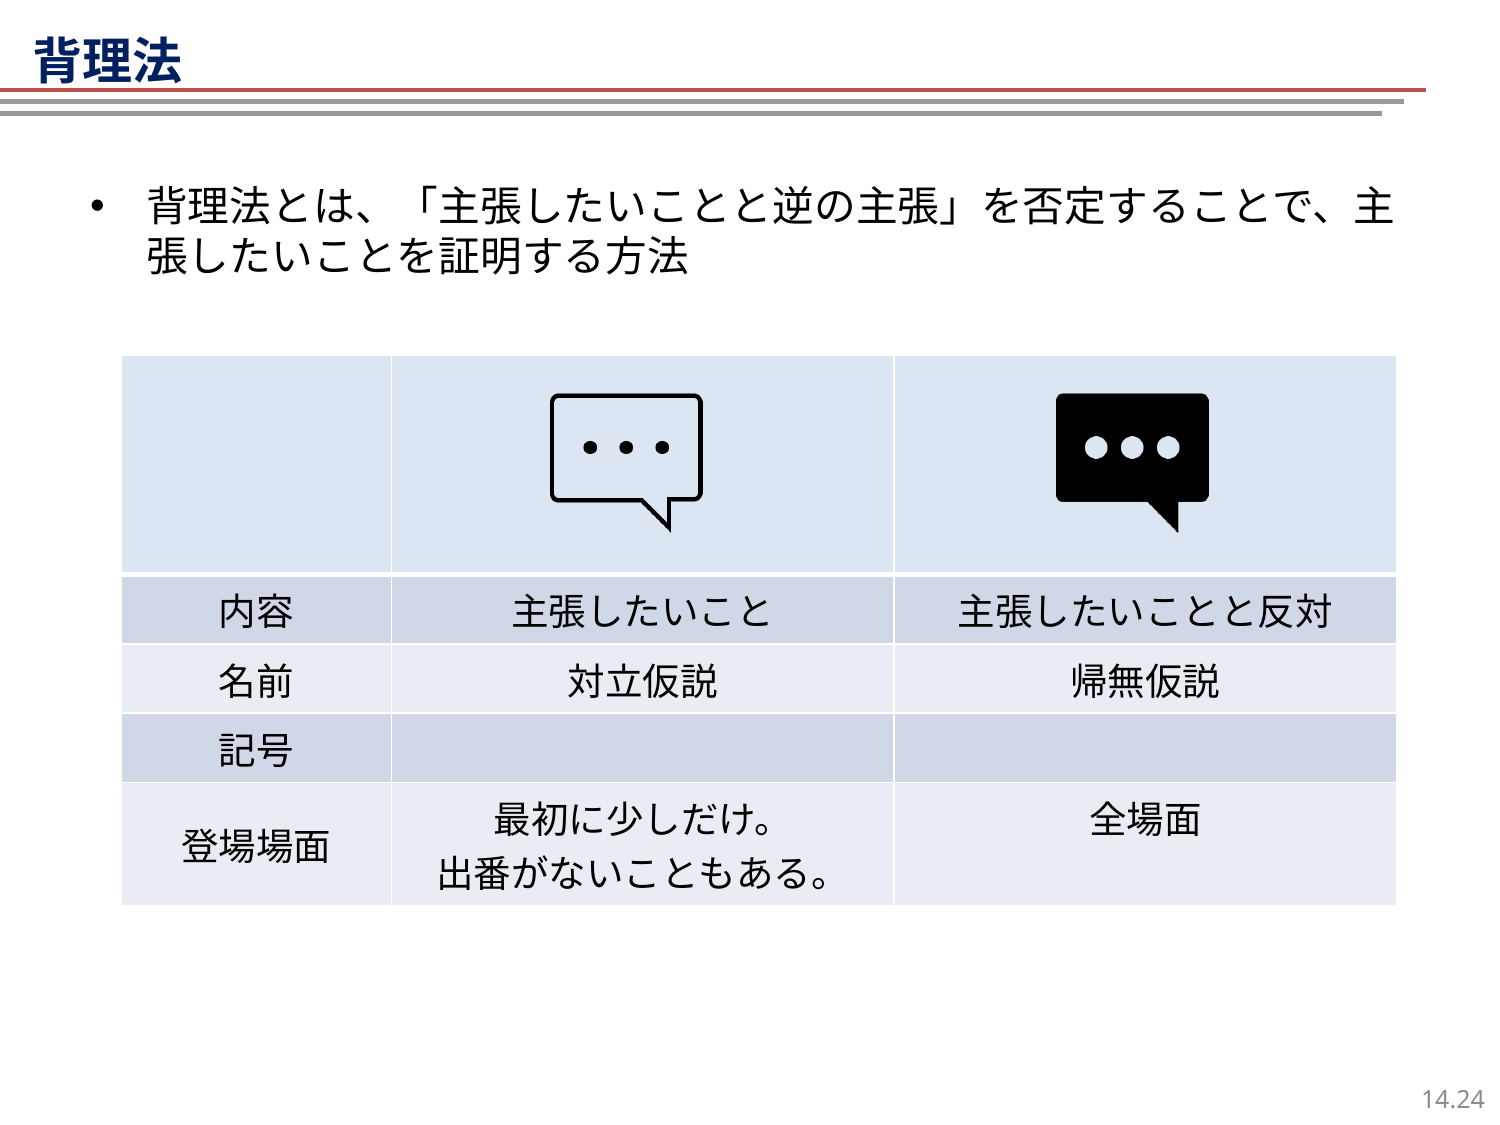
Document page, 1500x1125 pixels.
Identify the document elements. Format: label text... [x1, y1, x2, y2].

picture [1024, 354, 1240, 571]
list 背理法とは、「主張したいことと逆の主張」を否定することで、主張したいことを証明する方法 [75, 172, 1425, 916]
slide_number 23 [1381, 1065, 1500, 1125]
picture [518, 354, 735, 571]
text_box 背理法 [17, 21, 1459, 151]
